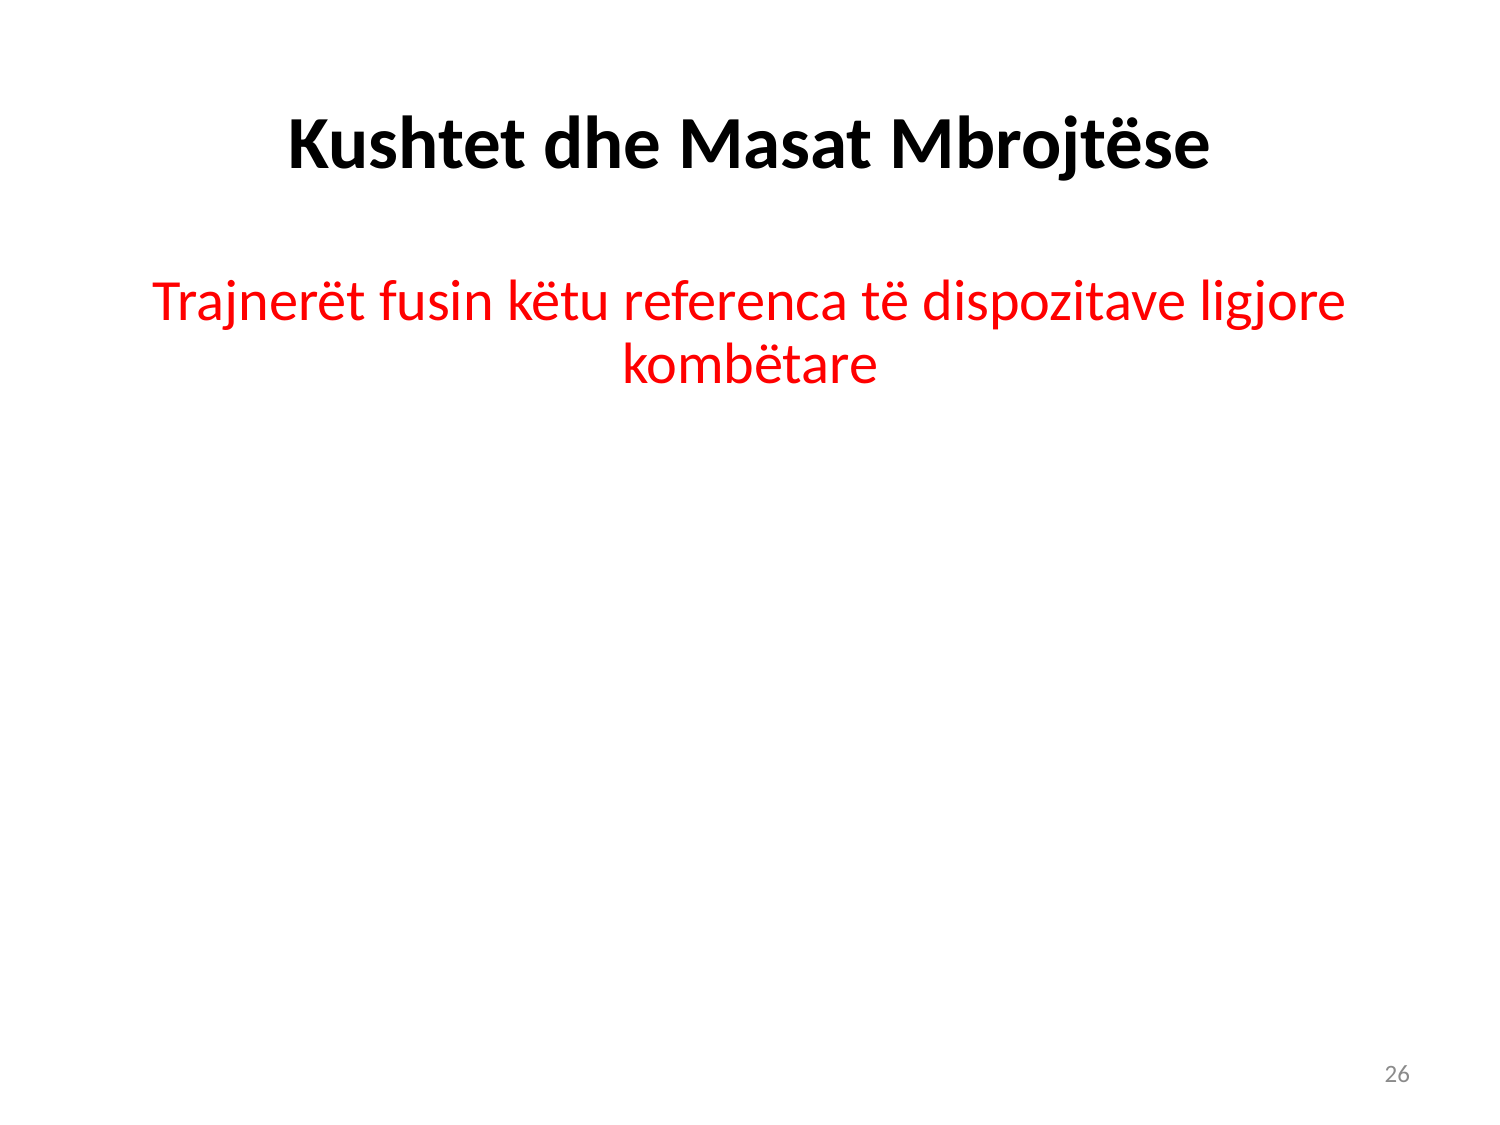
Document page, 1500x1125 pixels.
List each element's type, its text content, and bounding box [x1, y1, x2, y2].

list Trajnerët fusin këtu referenca të dispozitave ligjore kombëtare [75, 262, 1425, 1005]
slide_number 26 [1074, 1042, 1425, 1103]
title Kushtet dhe Masat Mbrojtëse [75, 45, 1425, 233]
